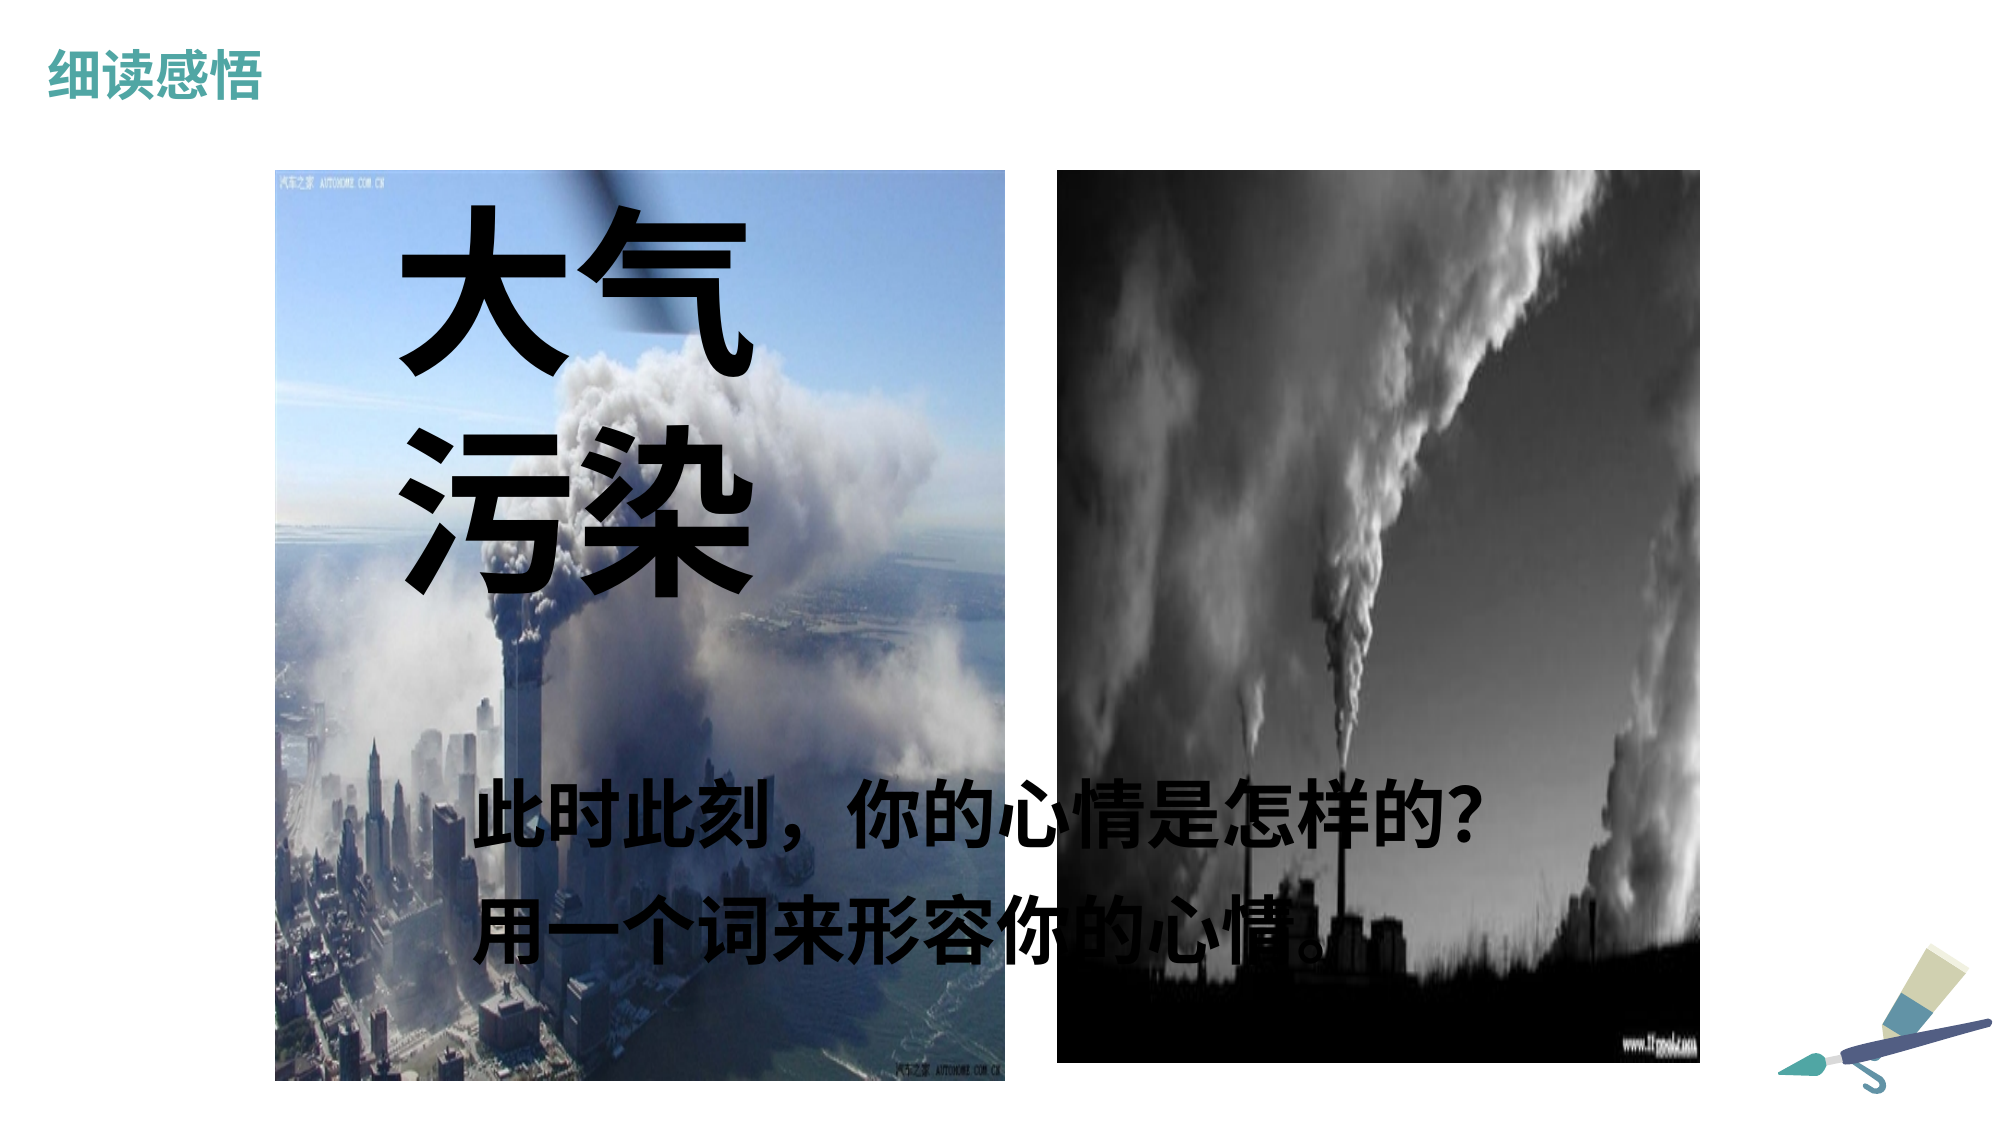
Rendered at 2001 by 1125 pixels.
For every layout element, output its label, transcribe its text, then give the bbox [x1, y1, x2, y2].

text_box 细读感悟 [32, 33, 347, 114]
text_box 此时此刻，你的心情是怎样的？用一个词来形容你的心情。 [1005, 732, 1057, 982]
picture [275, 170, 1005, 1081]
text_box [1811, 945, 1974, 1125]
picture [1057, 170, 1700, 1063]
